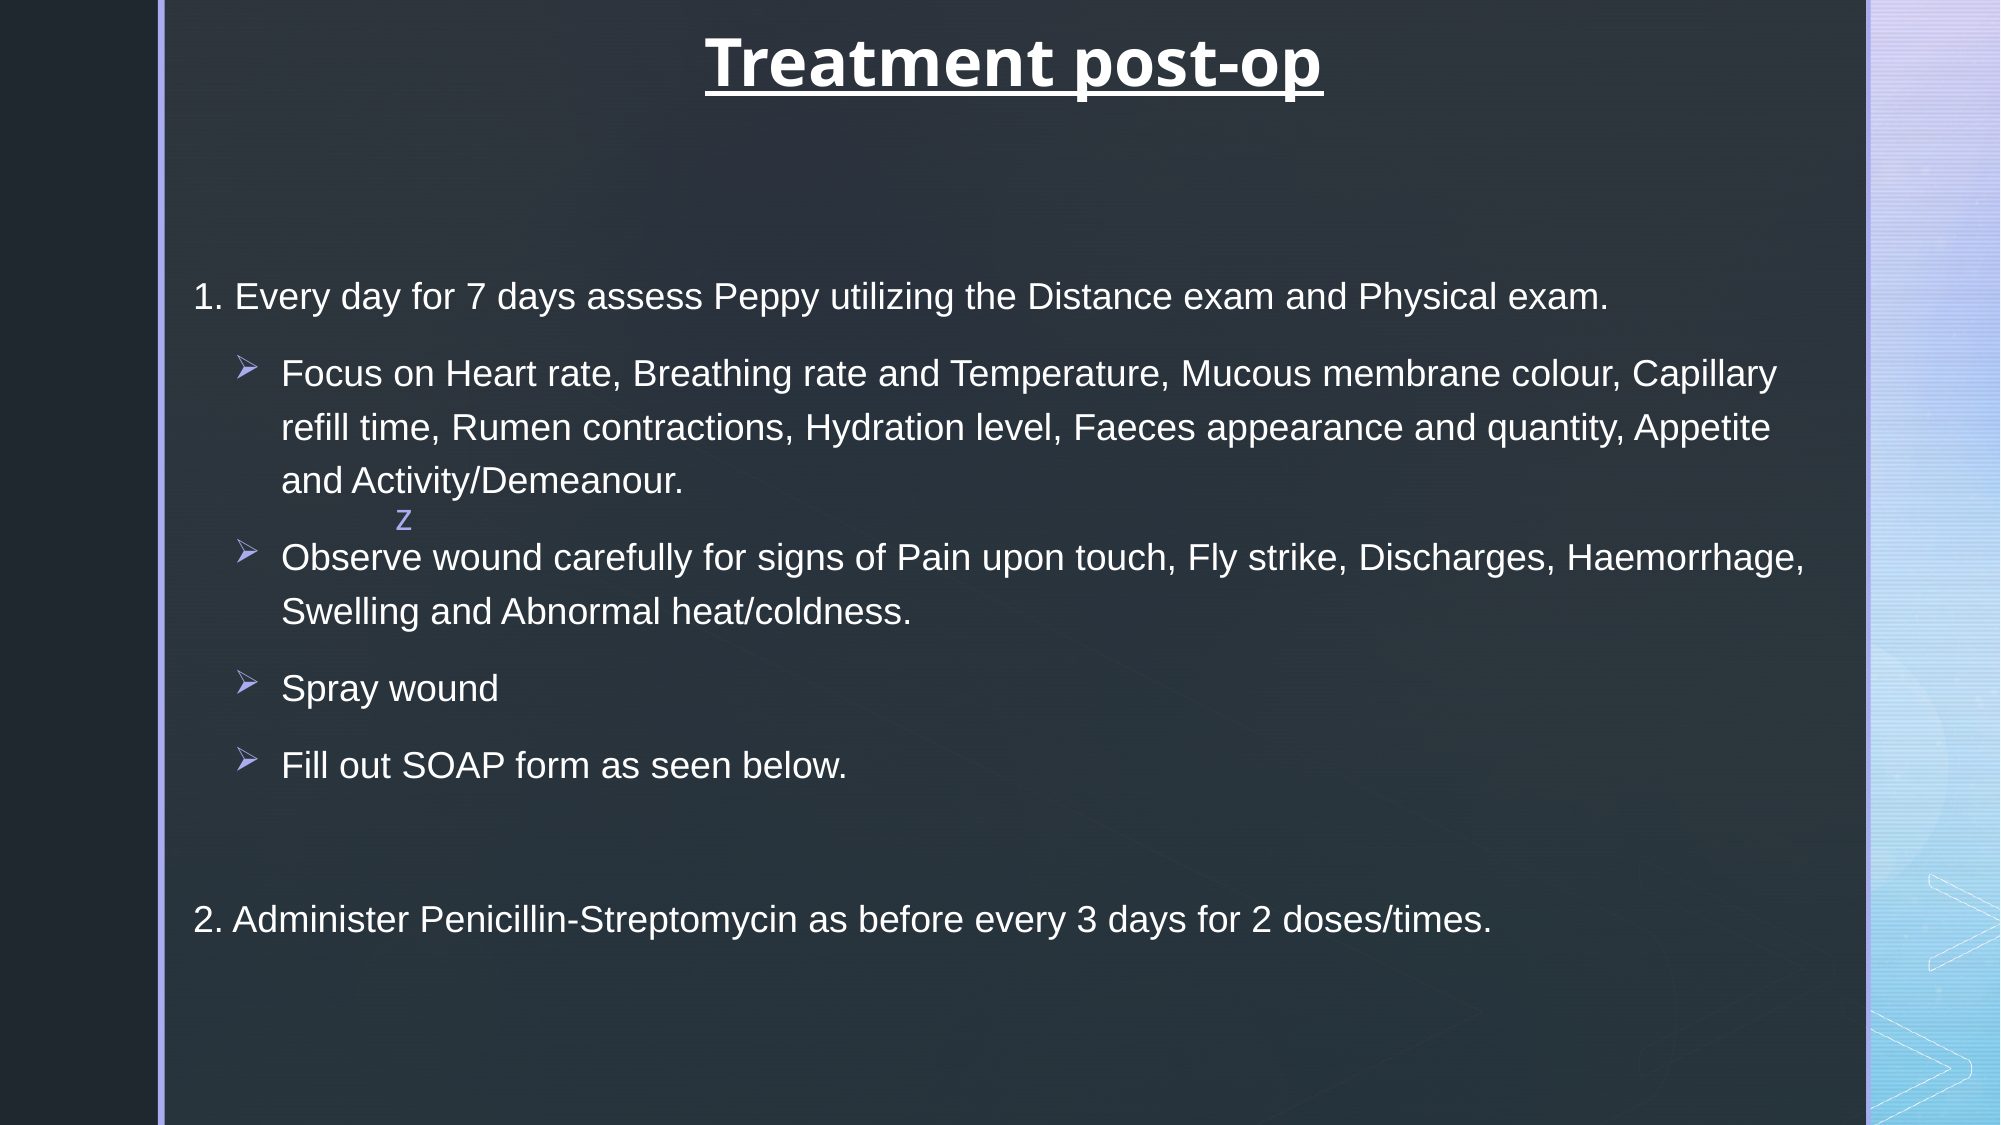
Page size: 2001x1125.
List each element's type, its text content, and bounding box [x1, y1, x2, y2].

picture [1871, 0, 2001, 1125]
list 1. Every day for 7 days assess Peppy utilizing the Distance exam and Physical exam. Focus on Heart rate, Breathing rate and Temperature, Mucous membrane colour, Capillary refill time, Rumen contractions, Hydration level, Faeces appearance and quantity, Appetite and Activity/Demeanour. Observe wound carefully for signs of Pain upon touch, Fly strike, Discharges, Haemorrhage, Swelling and Abnormal heat/coldness. Spray wound Fill out SOAP form as seen below. 2. Administer Penicillin-Streptomycin as before every 3 days for 2 doses/times. [178, 21, 1850, 948]
